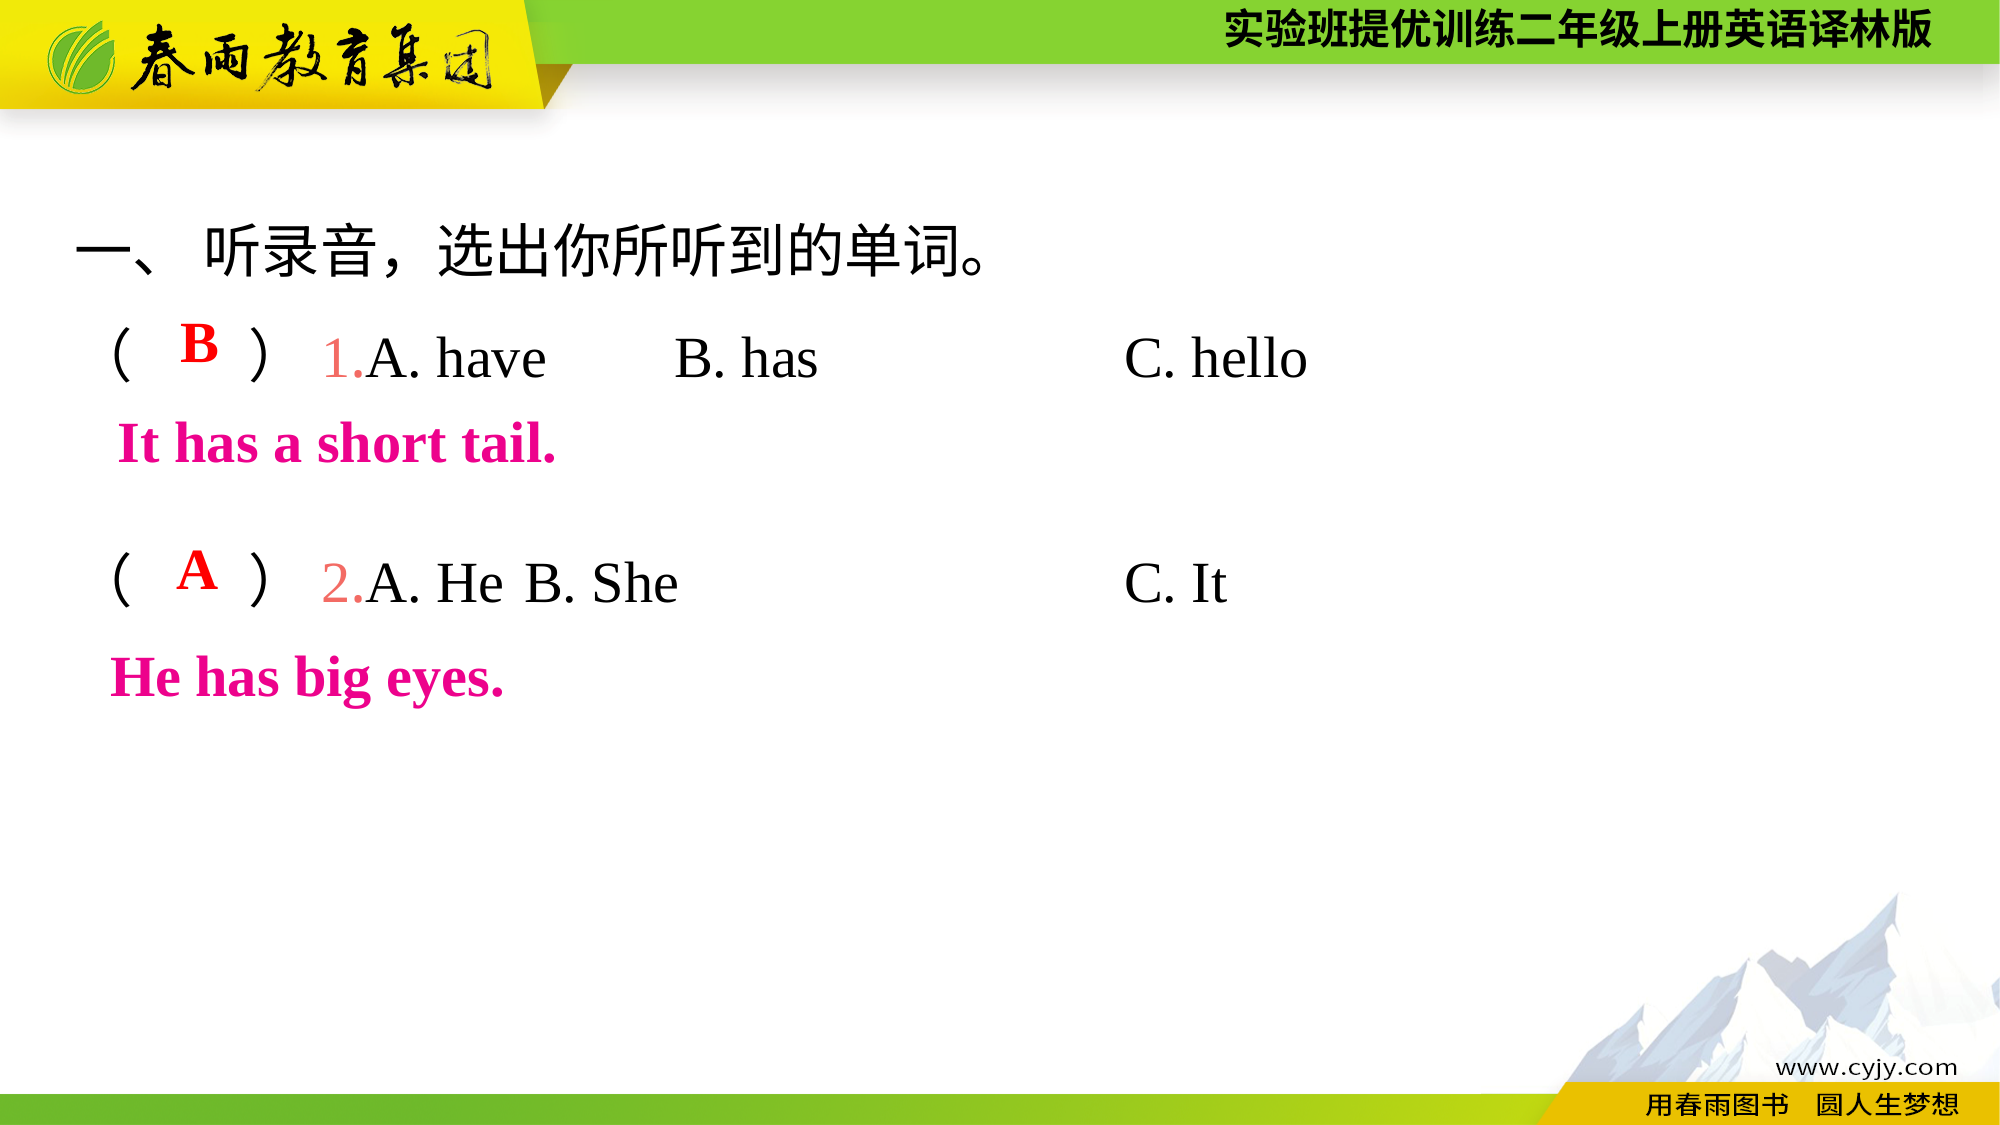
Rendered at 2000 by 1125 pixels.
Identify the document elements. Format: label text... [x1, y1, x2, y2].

list 一、 听录音，选出你所听到的单词。 （ ）1.A. have B. has C. hello （ ）2.A. He B. She C. It [59, 171, 1944, 627]
text_box He has big eyes. [95, 630, 521, 715]
text_box B [165, 296, 235, 382]
text_box A [161, 523, 234, 609]
picture [0, 0, 2000, 1125]
text_box It has a short tail. [102, 397, 573, 482]
